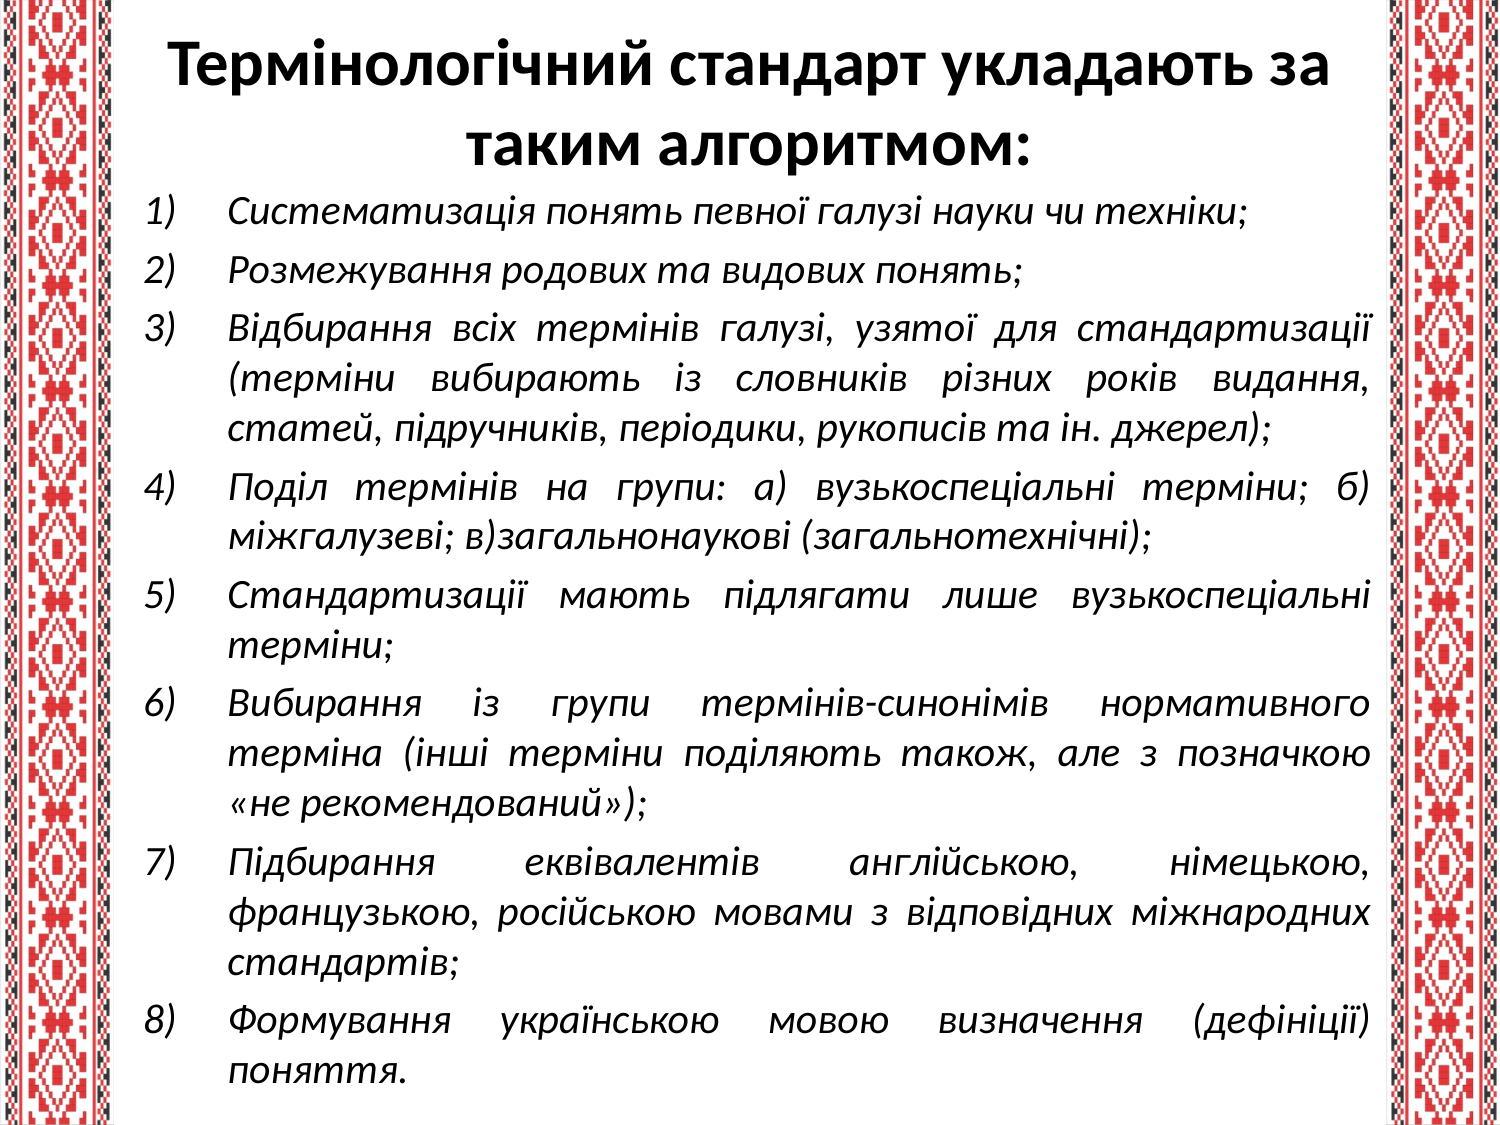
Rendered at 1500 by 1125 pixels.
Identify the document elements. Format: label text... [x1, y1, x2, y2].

picture [880, 1, 1500, 1124]
title Термінологічний стандарт укладають за таким алгоритмом: [114, 4, 1386, 175]
picture [0, 1, 620, 1124]
list Систематизація понять певної галузі науки чи техніки; Розмежування родових та видових понять; Відбирання всіх термінів галузі, узятої для стандартизації (терміни вибирають із словників різних років видання, статей, підручників, періодики, рукописів та ін. джерел); Поділ термінів на групи: а) вузькоспеціальні терміни; б) міжгалузеві; в)загальнонаукові (загальнотехнічні); Стандартизації мають підлягати лише вузькоспеціальні терміни; Вибирання із групи термінів-синонімів нормативного терміна (інші терміни поділяють також, але з позначкою «не рекомендований»); Підбирання еквівалентів англійською, німецькою, французькою, російською мовами з відповідних міжнародних стандартів; Формування українською мовою визначення (дефініції) поняття. [114, 175, 1386, 950]
